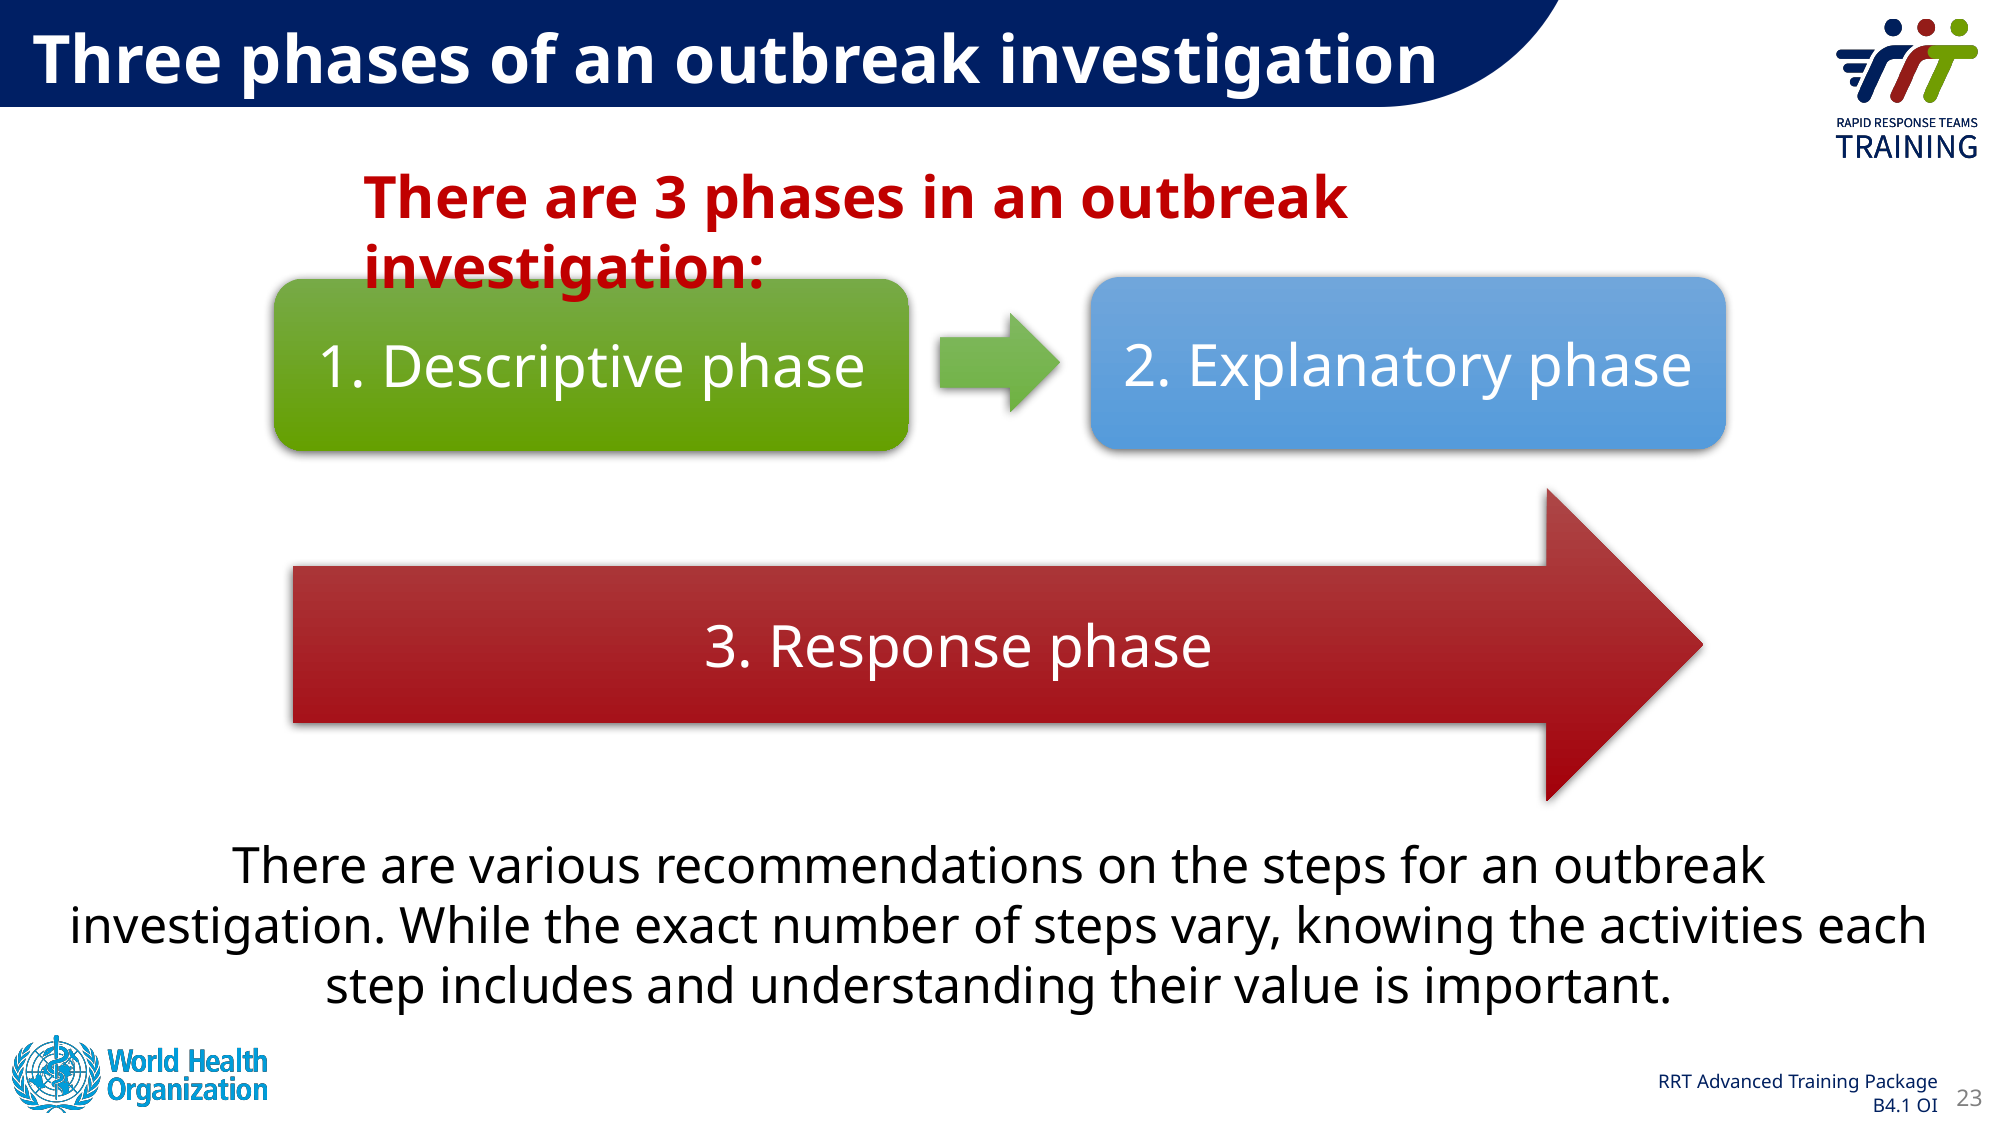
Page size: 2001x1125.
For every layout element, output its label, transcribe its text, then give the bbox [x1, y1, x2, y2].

picture [34, 1054, 43, 1078]
picture [22, 1062, 26, 1077]
picture [59, 1035, 267, 1113]
picture [71, 1053, 90, 1091]
picture [1835, 19, 1978, 167]
picture [12, 1035, 54, 1068]
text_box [274, 276, 1726, 802]
picture [30, 1083, 37, 1091]
picture [12, 1083, 48, 1113]
text_box Three phases of ​an outbreak investigation [24, 8, 1464, 115]
picture [36, 1088, 78, 1105]
picture [46, 1056, 54, 1062]
picture [40, 1062, 47, 1070]
picture [50, 1108, 62, 1113]
picture [0, 0, 1583, 107]
text_box There are various recommendations on the steps for an outbreak investigation. While the exact number of steps vary, knowing the activities each step includes and understanding their value is important.​ [60, 826, 1940, 1022]
text_box There are 3 phases in an outbreak investigation:​ [355, 153, 1645, 276]
picture [24, 1054, 36, 1087]
